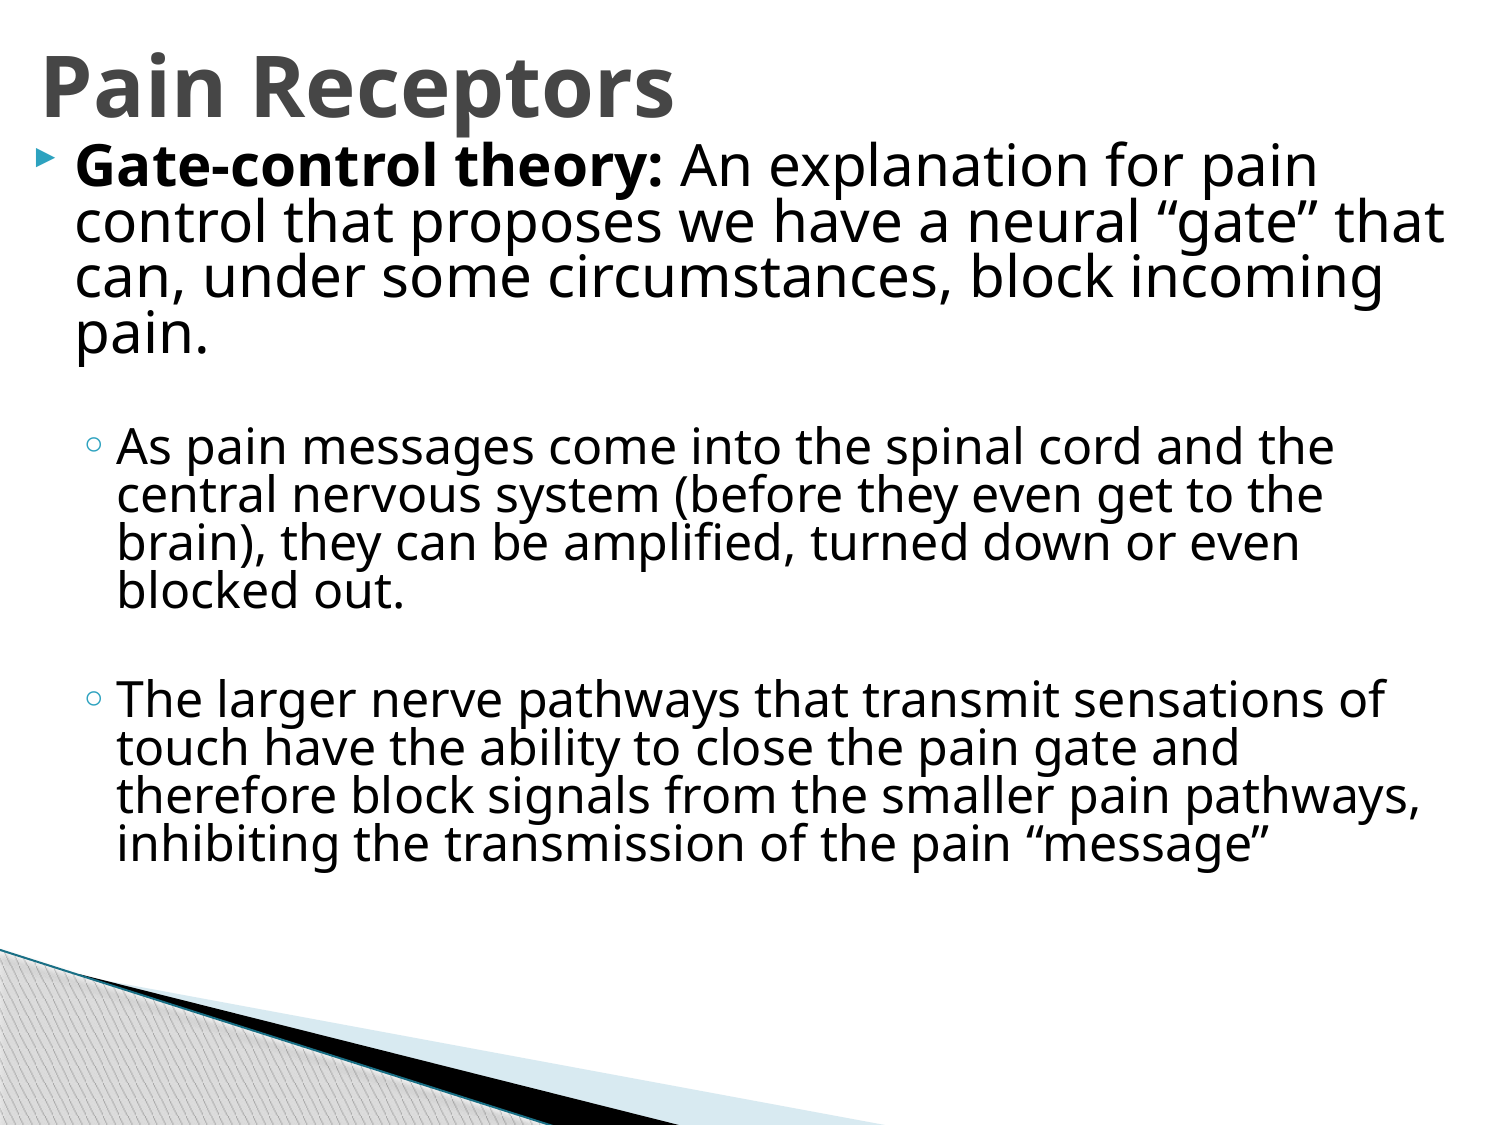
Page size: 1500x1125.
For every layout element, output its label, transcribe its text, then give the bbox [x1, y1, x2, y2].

title Pain Receptors [24, 0, 1375, 171]
list Gate-control theory: An explanation for pain control that proposes we have a neural “gate” that can, under some circumstances, block incoming pain. As pain messages come into the spinal cord and the central nervous system (before they even get to the brain), they can be amplified, turned down or even blocked out. The larger nerve pathways that transmit sensations of touch have the ability to close the pain gate and therefore block signals from the smaller pain pathways, inhibiting the transmission of the pain “message” [0, 134, 1488, 1125]
